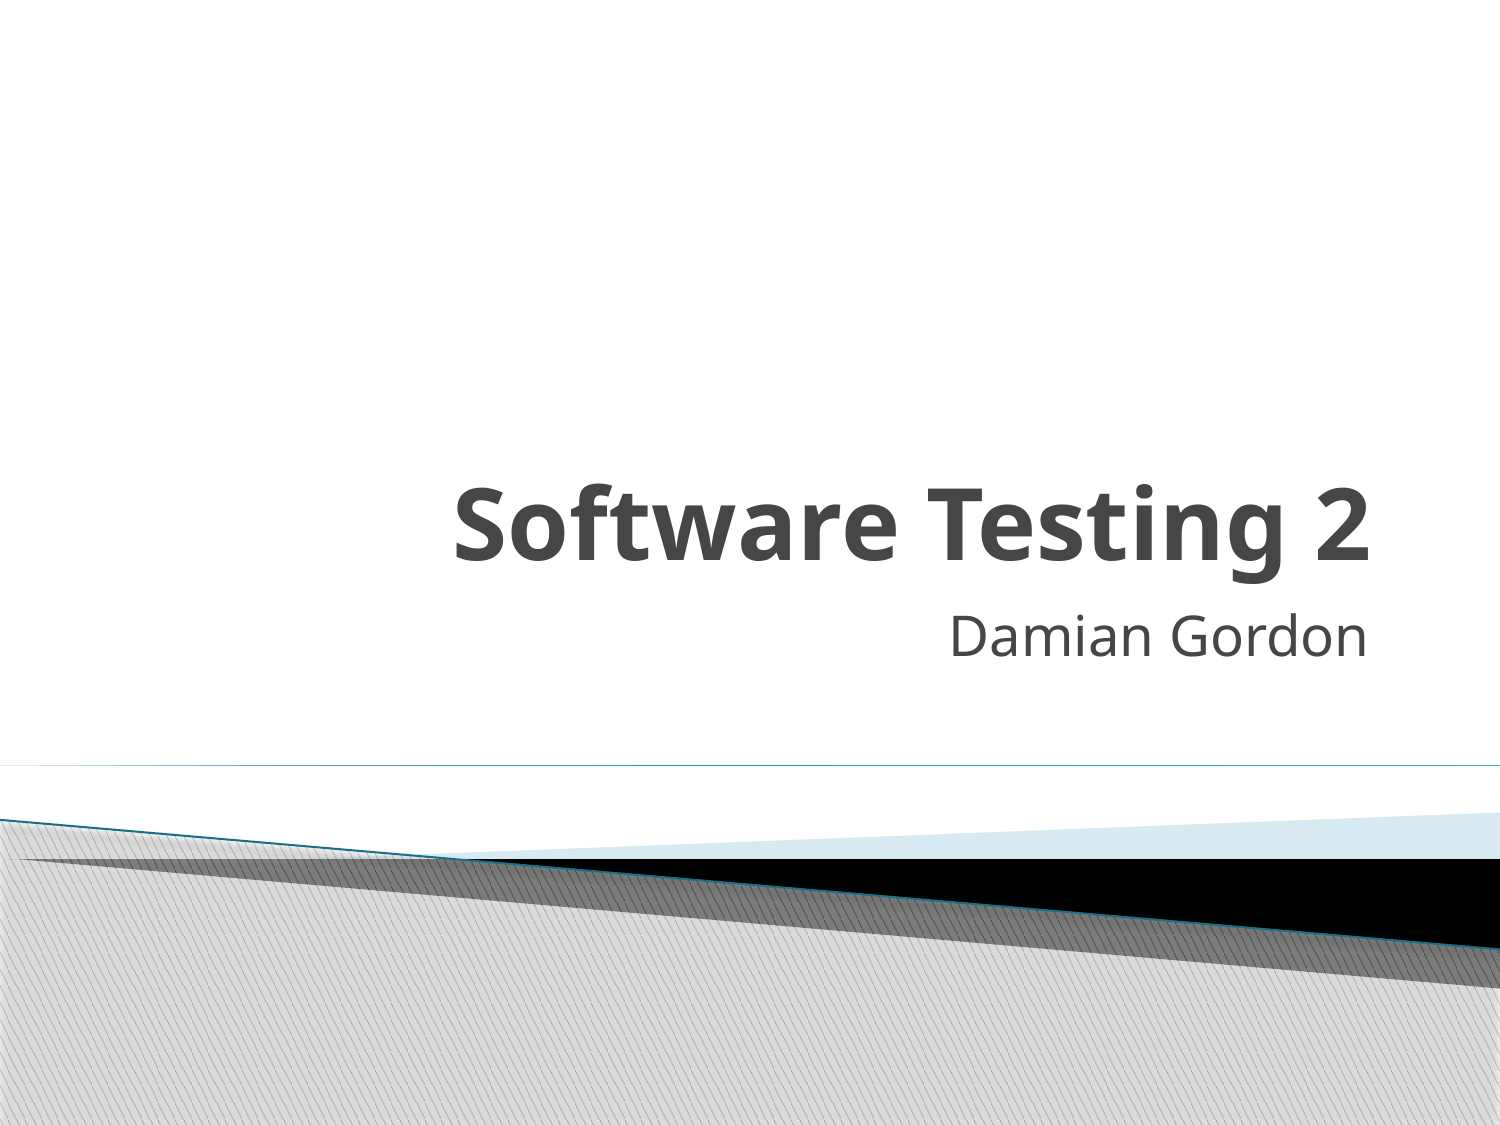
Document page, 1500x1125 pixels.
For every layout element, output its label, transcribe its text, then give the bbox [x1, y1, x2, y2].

title Software Testing 2 [112, 287, 1388, 588]
subtitle Damian Gordon [112, 592, 1388, 790]
picture [5, 859, 1500, 989]
